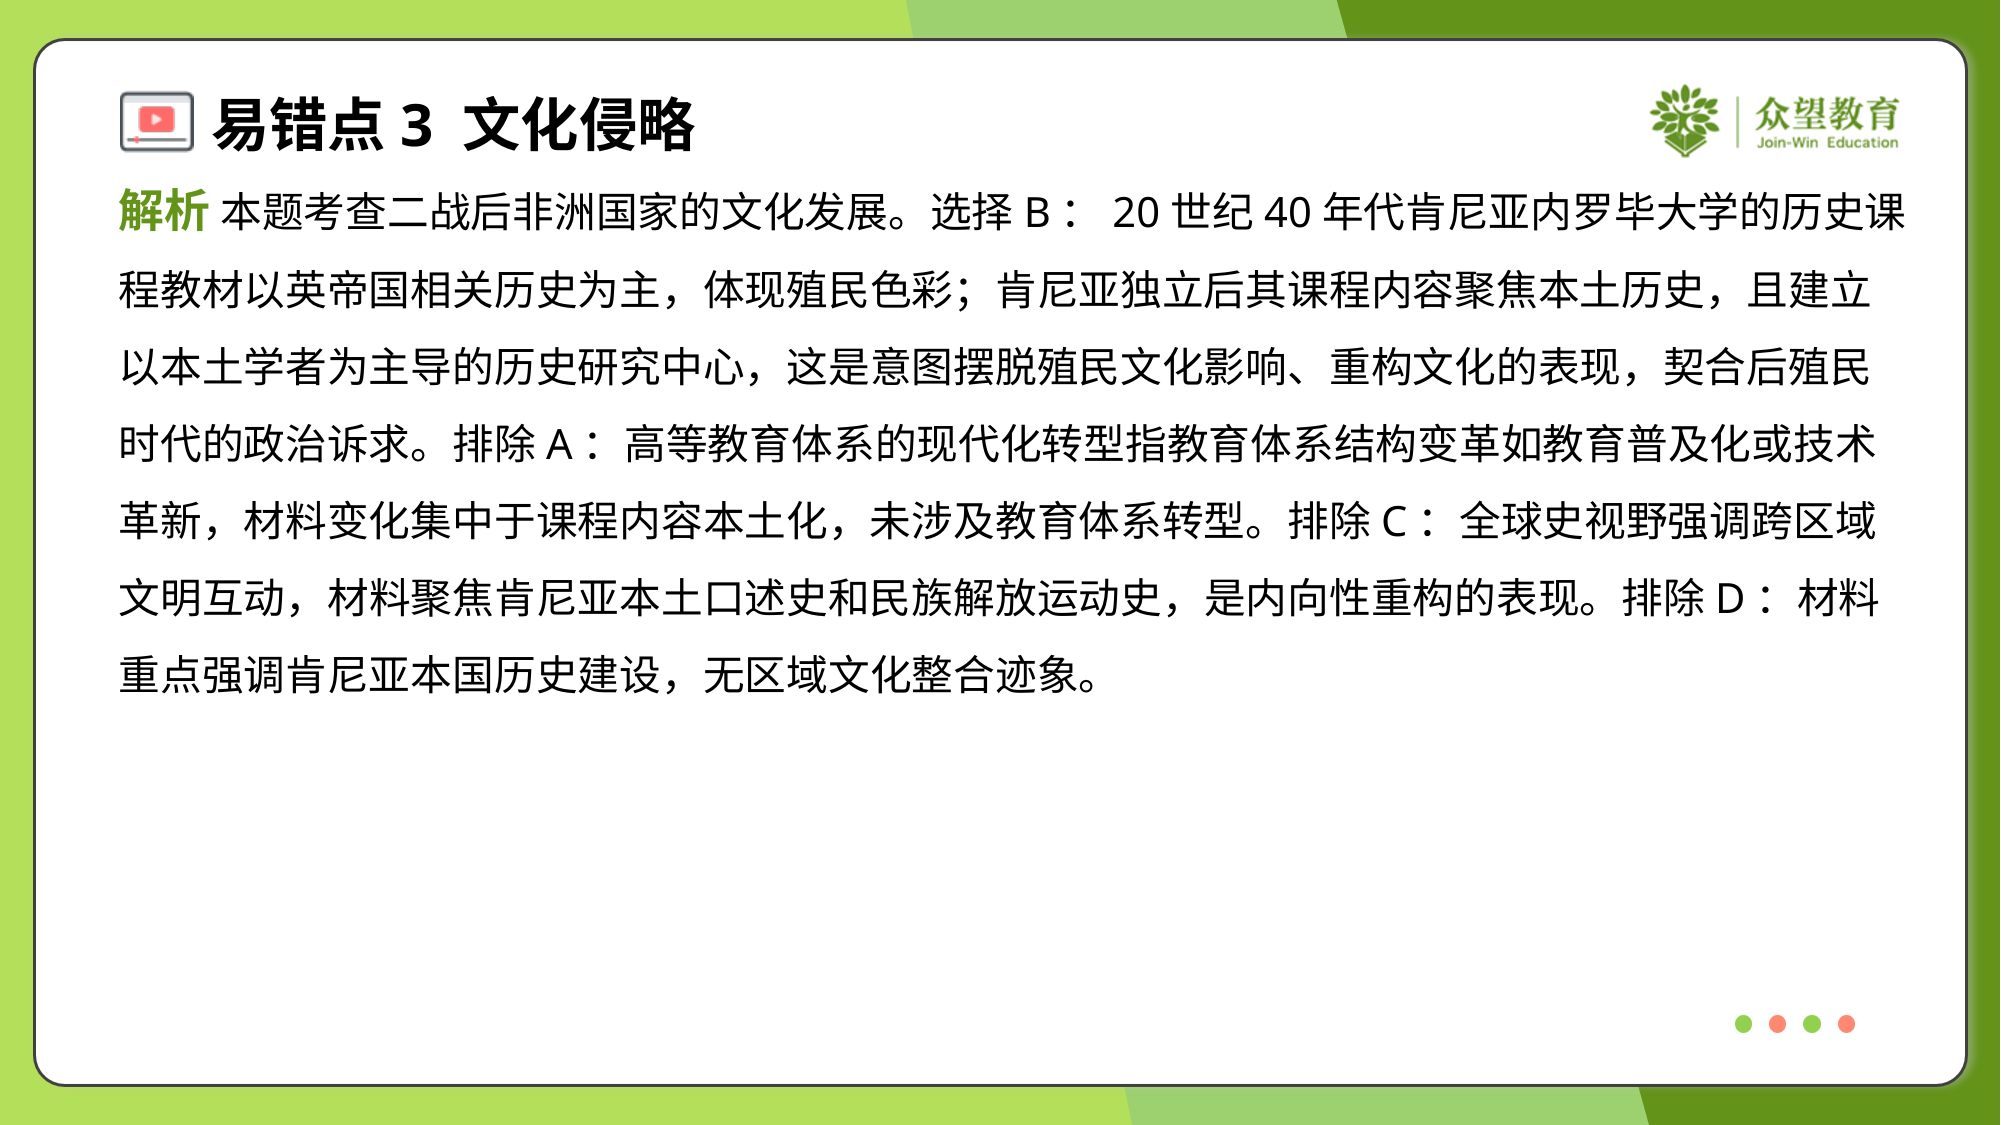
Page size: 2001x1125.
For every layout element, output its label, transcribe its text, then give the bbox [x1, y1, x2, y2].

picture [0, 0, 2000, 1125]
text_box 解析 本题考查二战后非洲国家的文化发展。选择B：20世纪40年代肯尼亚内罗毕大学的历史课 程教材以英帝国相关历史为主，体现殖民色彩；肯尼亚独立后其课程内容聚焦本土历史，且建立 以本土学者为主导的历史研究中心，这是意图摆脱殖民文化影响、重构文化的表现，契合后殖民 时代的政治诉求。排除A：高等教育体系的现代化转型指教育体系结构变革如教育普及化或技术 革新，材料变化集中于课程内容本土化，未涉及教育体系转型。排除C：全球史视野强调跨区域 文明互动，材料聚焦肯尼亚本土口述史和民族解放运动史，是内向性重构的表现。排除D：材料 重点强调肯尼亚本国历史建设，无区域文化整合迹象。 [118, 159, 1883, 680]
